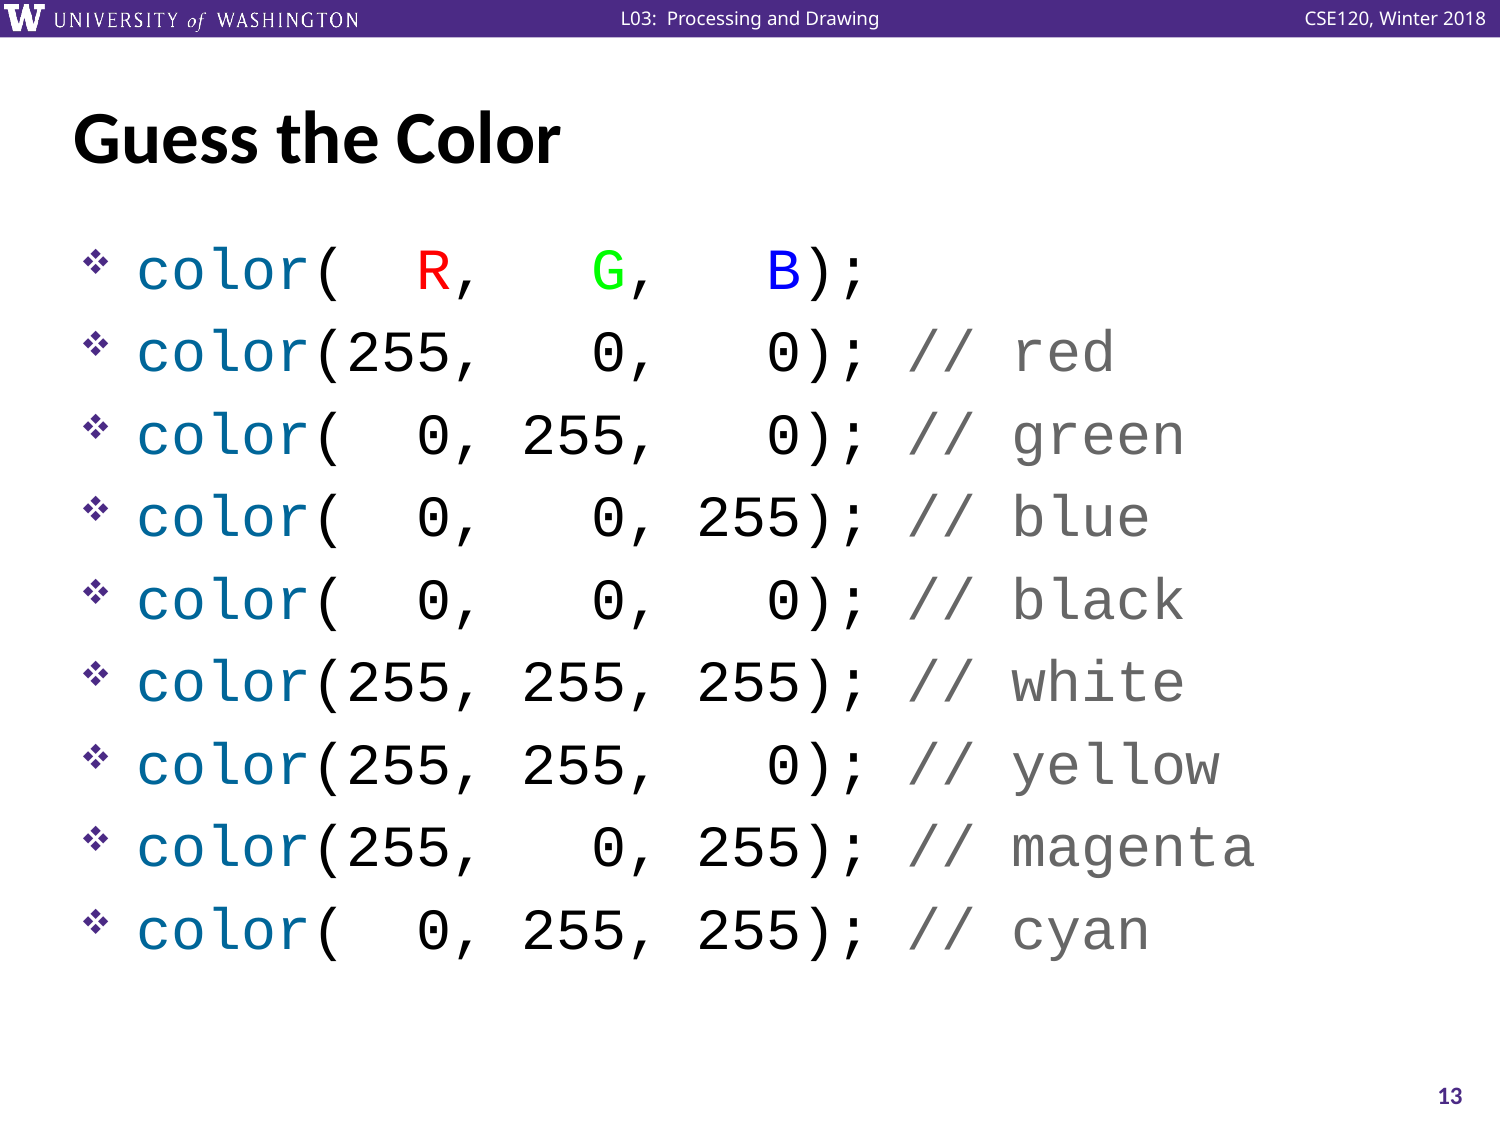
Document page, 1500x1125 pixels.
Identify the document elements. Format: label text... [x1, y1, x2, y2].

title Guess the Color [58, 71, 1438, 197]
picture [4, 4, 358, 32]
slide_number 13 [1400, 1065, 1500, 1125]
list color( R, G, B); color(255, 0, 0); // red color( 0, 255, 0); // green color( 0, 0, 255); // blue color( 0, 0, 0); // black color(255, 255, 255); // white color(255, 255, 0); // yellow color(255, 0, 255); // magenta color( 0, 255, 255); // cyan [64, 223, 1438, 1040]
